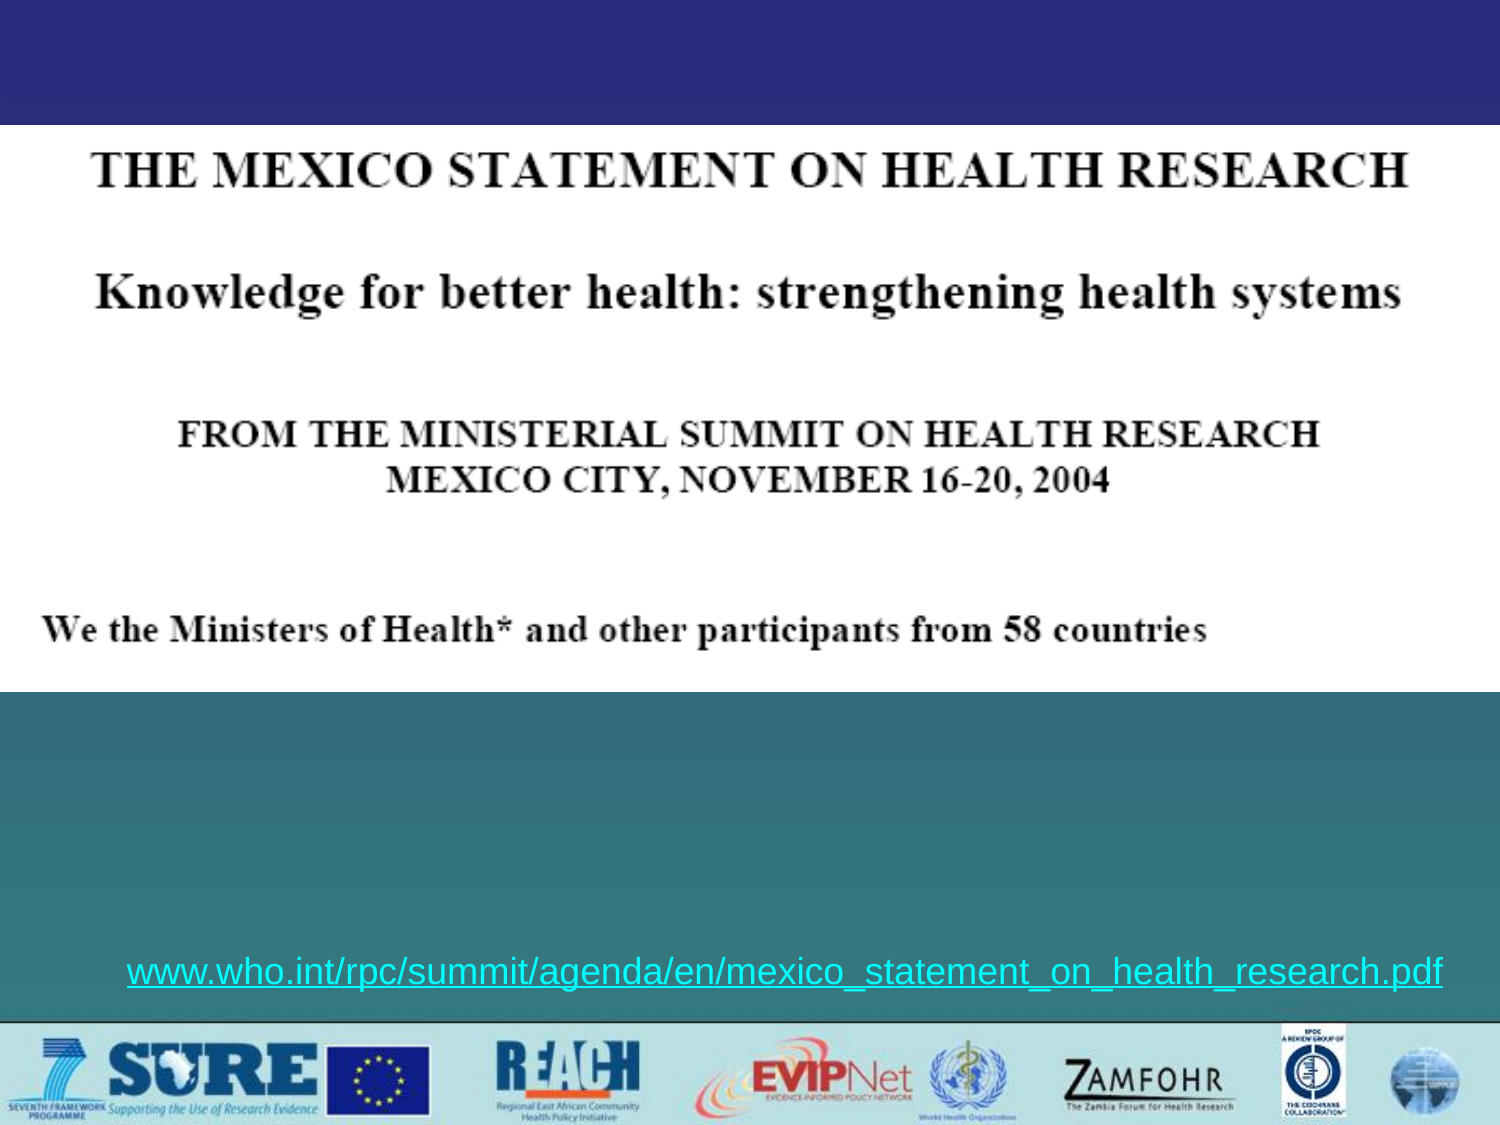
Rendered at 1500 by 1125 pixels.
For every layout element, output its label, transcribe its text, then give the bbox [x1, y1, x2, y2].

text_box www.who.int/rpc/summit/agenda/en/mexico_statement_on_health_research.pdf [112, 939, 1483, 999]
picture [0, 0, 1500, 1125]
